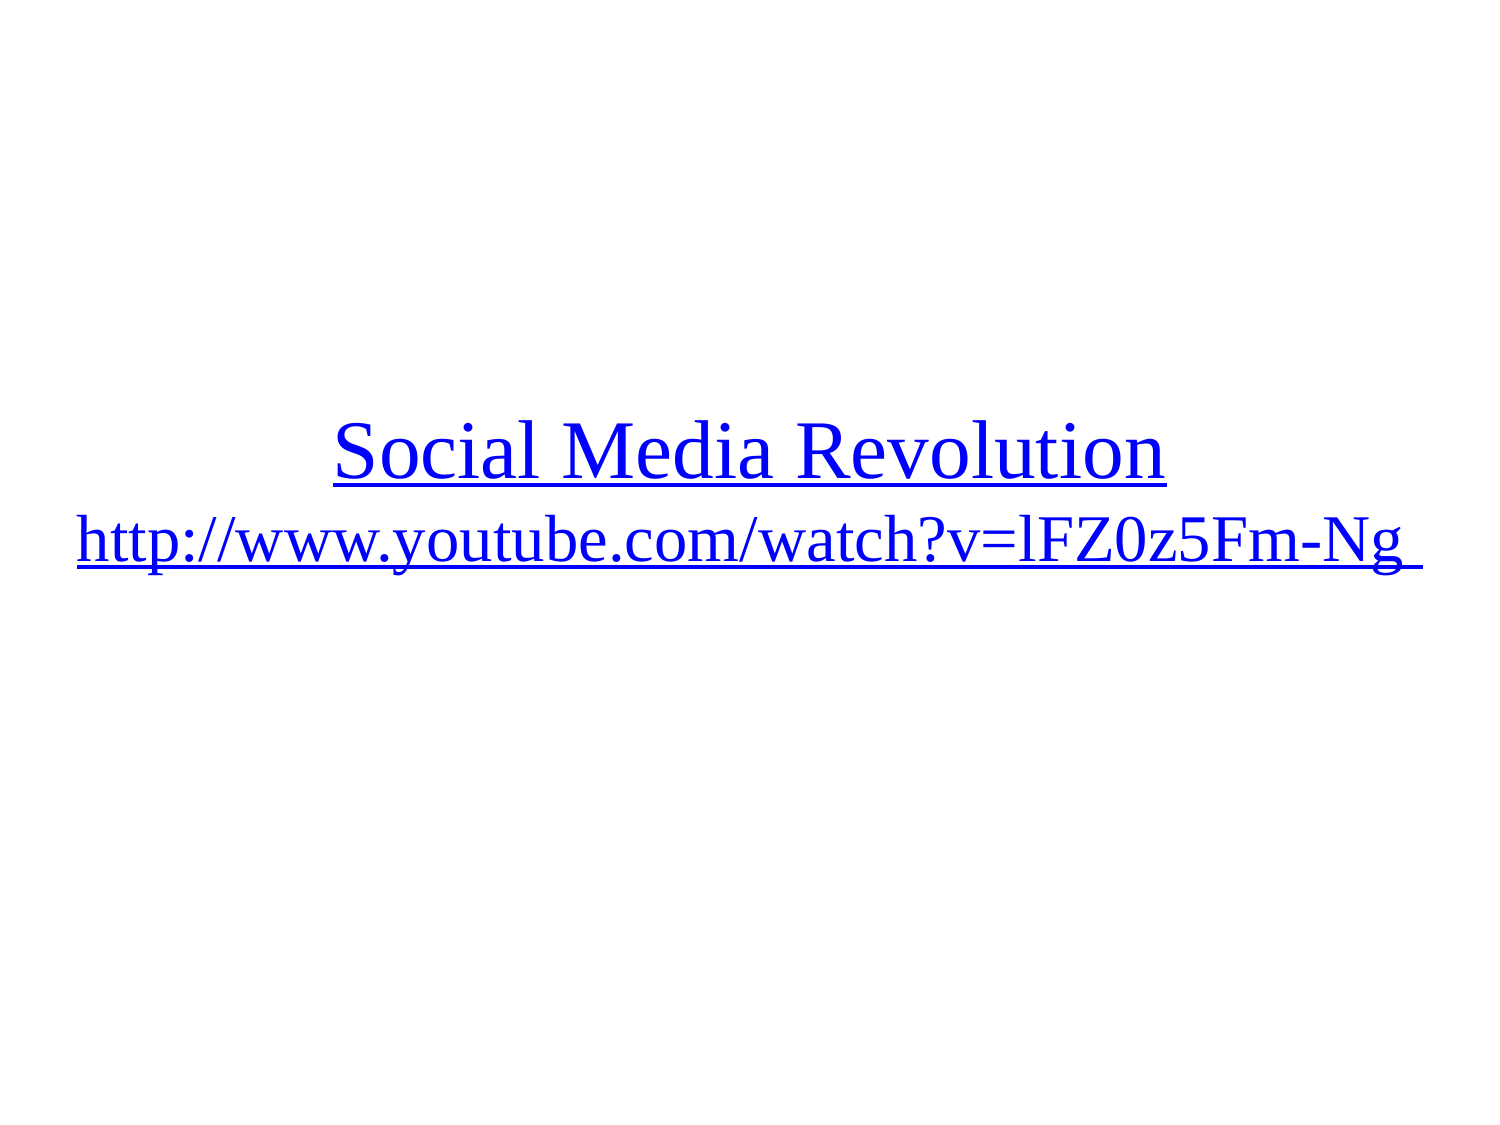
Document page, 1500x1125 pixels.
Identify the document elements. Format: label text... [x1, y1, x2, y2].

text_box Social Media Revolution http://www.youtube.com/watch?v=lFZ0z5Fm-Ng [0, 387, 1500, 583]
